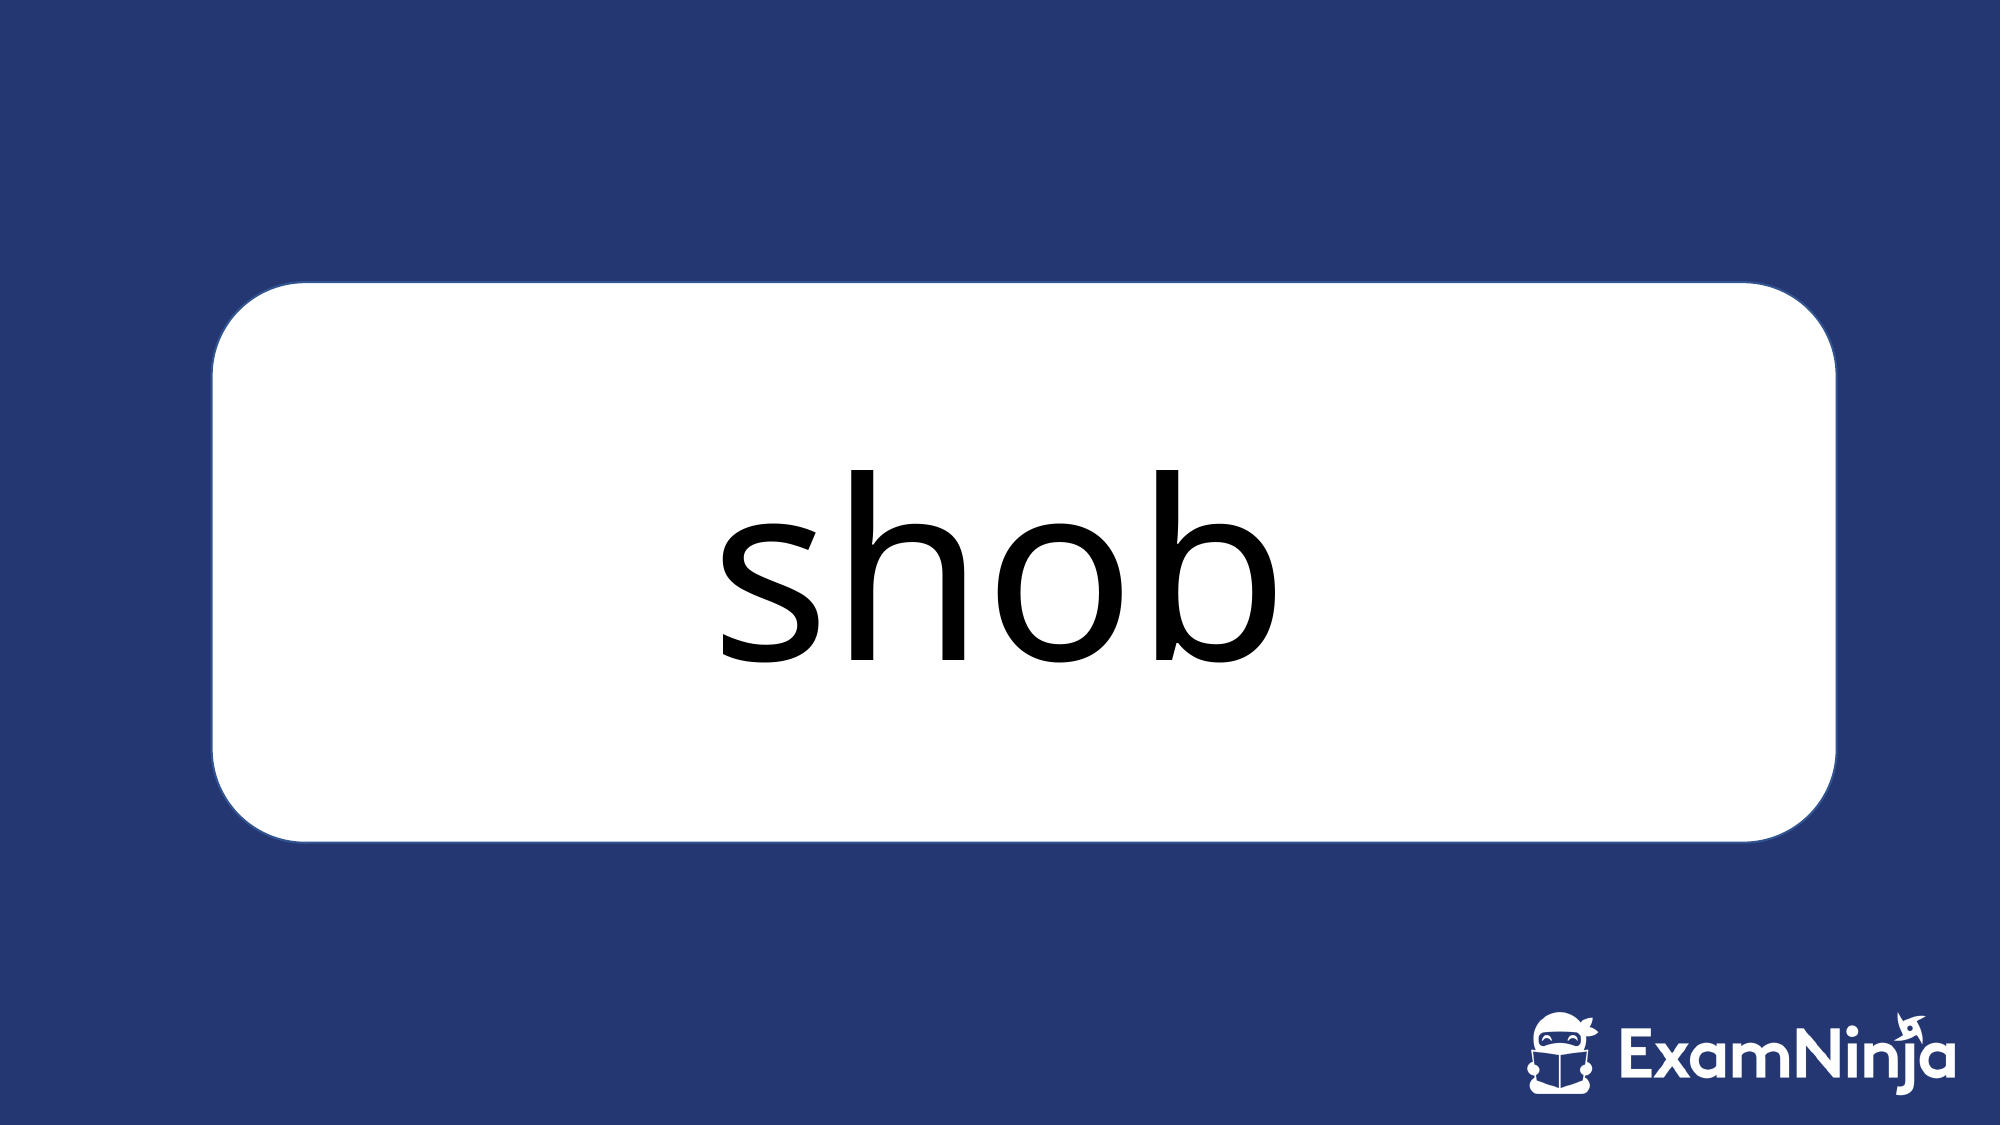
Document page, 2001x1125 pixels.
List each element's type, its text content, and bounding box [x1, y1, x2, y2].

text_box shob [143, 403, 1857, 719]
text_box [210, 281, 1838, 403]
text_box [210, 719, 1838, 844]
picture [1501, 1003, 1979, 1102]
